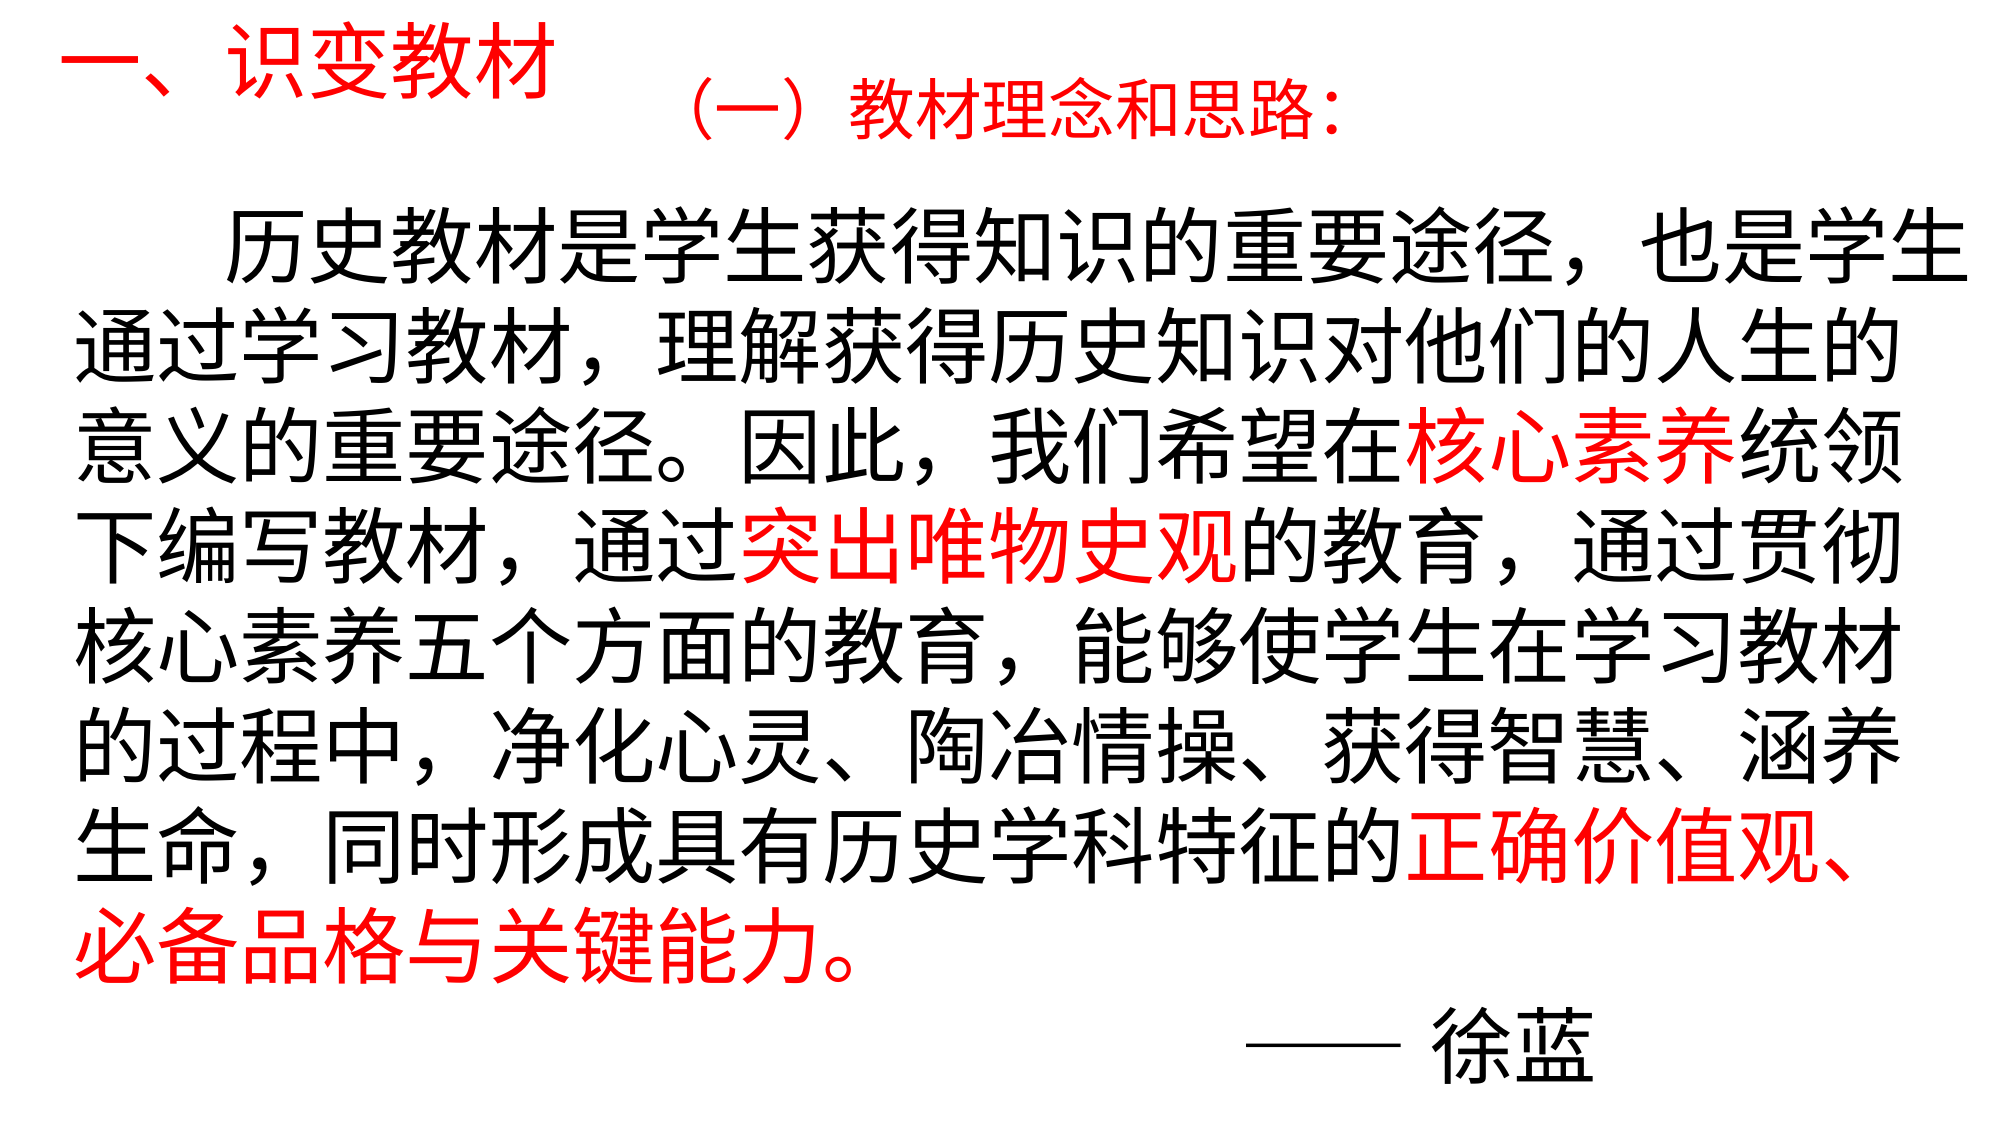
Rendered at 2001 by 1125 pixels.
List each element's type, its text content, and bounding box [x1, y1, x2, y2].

text_box 一、识变教材 [43, 2, 1044, 117]
text_box 历史教材是学生获得知识的重要途径，也是学生通过学习教材，理解获得历史知识对他们的人生的意义的重要途径。因此，我们希望在核心素养统领下编写教材，通过突出唯物史观的教育，通过贯彻核心素养五个方面的教育，能够使学生在学习教材的过程中，净化心灵、陶冶情操、获得智慧、涵养生命，同时形成具有历史学科特征的正确价值观、必备品格与关键能力。 ——徐蓝 [58, 186, 1995, 1102]
text_box （一）教材理念和思路： [633, 60, 1634, 155]
